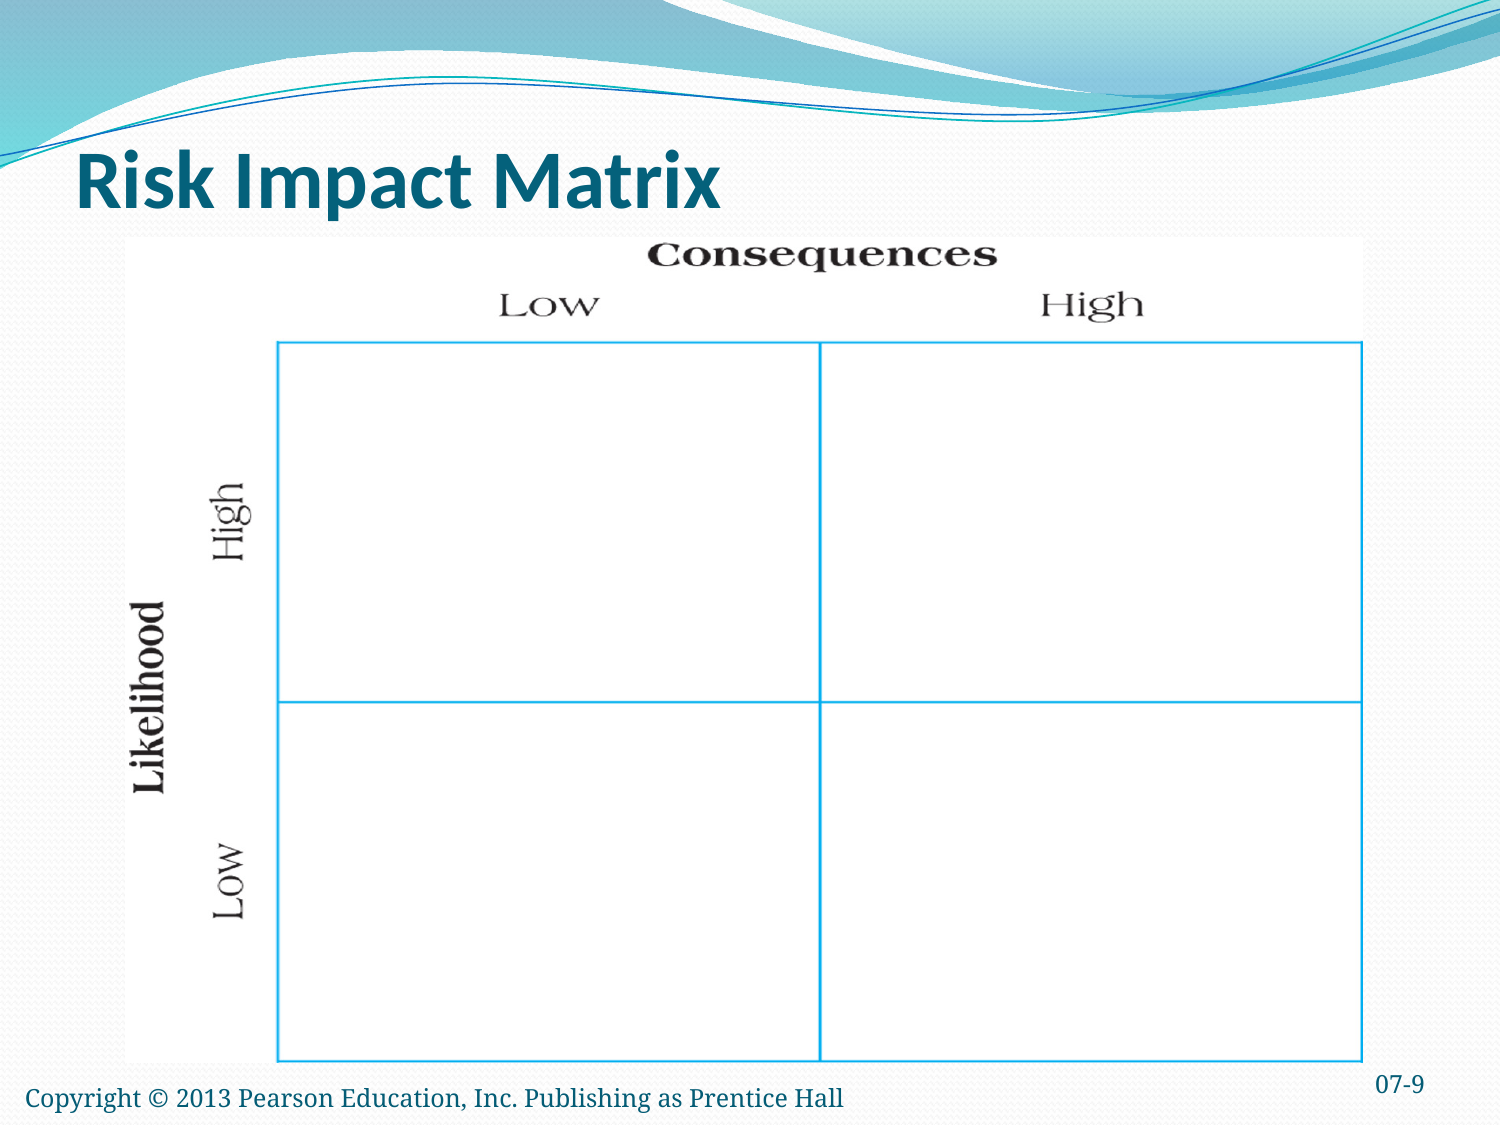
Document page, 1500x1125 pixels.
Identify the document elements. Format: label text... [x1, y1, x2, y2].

picture [124, 237, 1363, 1063]
title Risk Impact Matrix [74, 37, 1426, 226]
slide_number 07-9 [1299, 1042, 1425, 1103]
